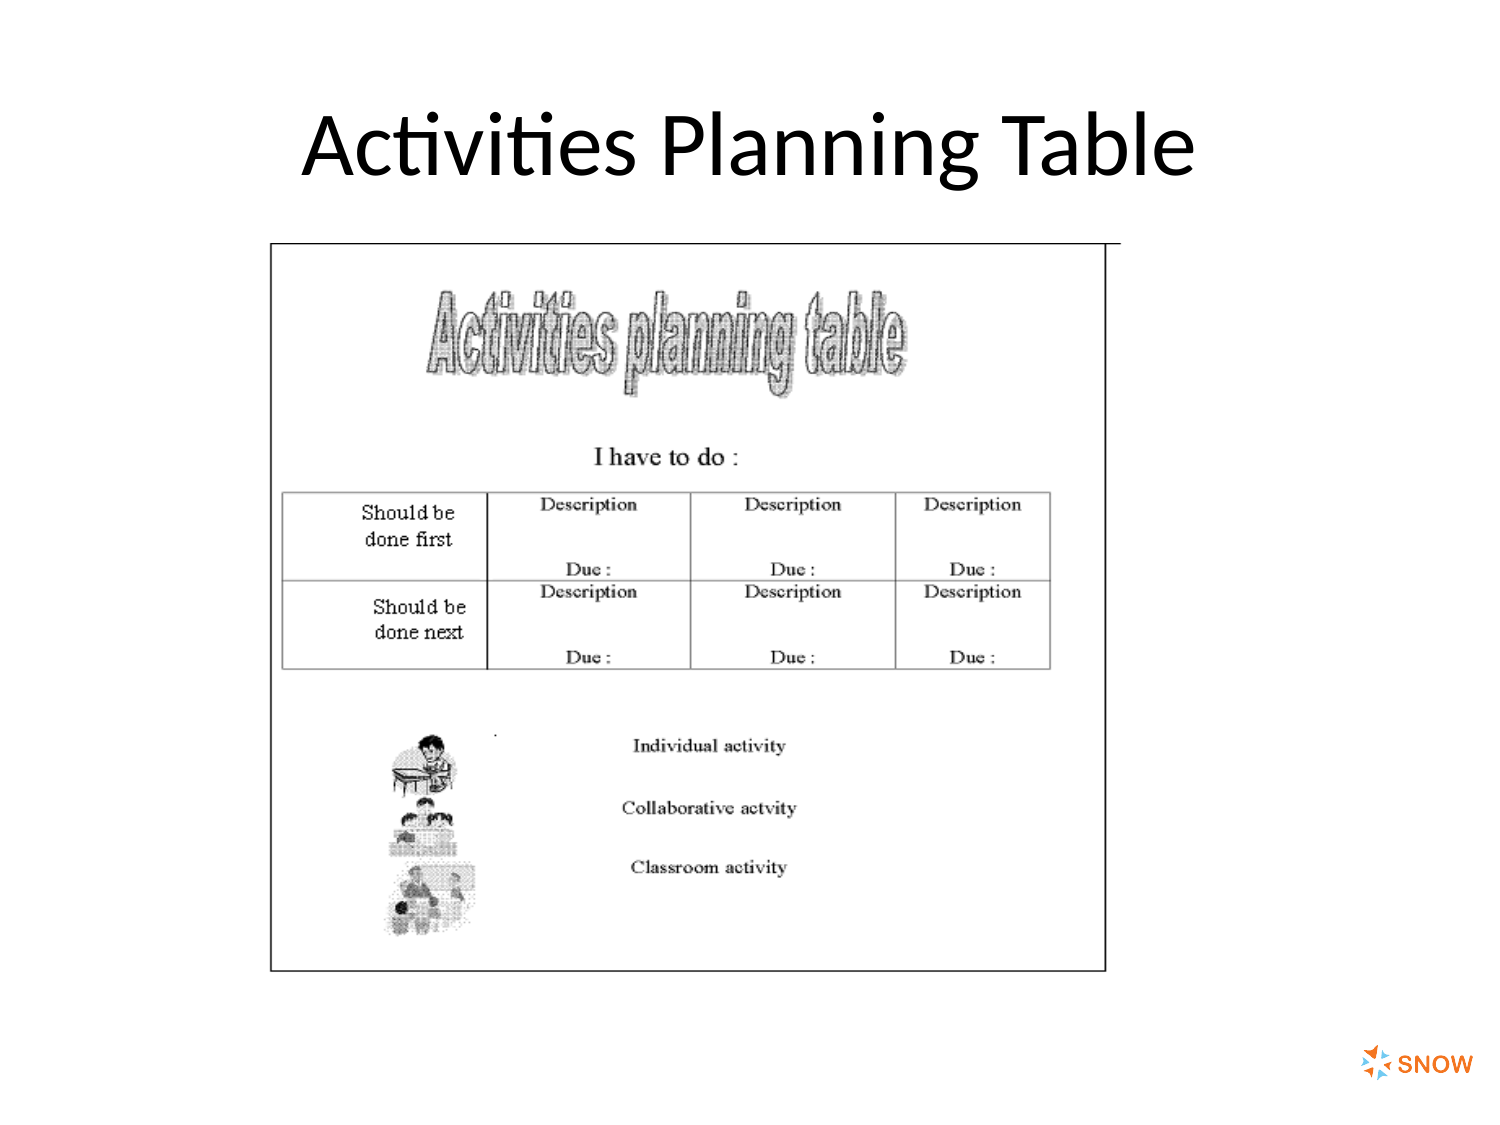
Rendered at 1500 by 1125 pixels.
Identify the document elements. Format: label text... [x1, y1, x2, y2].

picture [194, 243, 1235, 1000]
title Activities Planning Table [75, 45, 1425, 233]
picture [1340, 1012, 1500, 1125]
